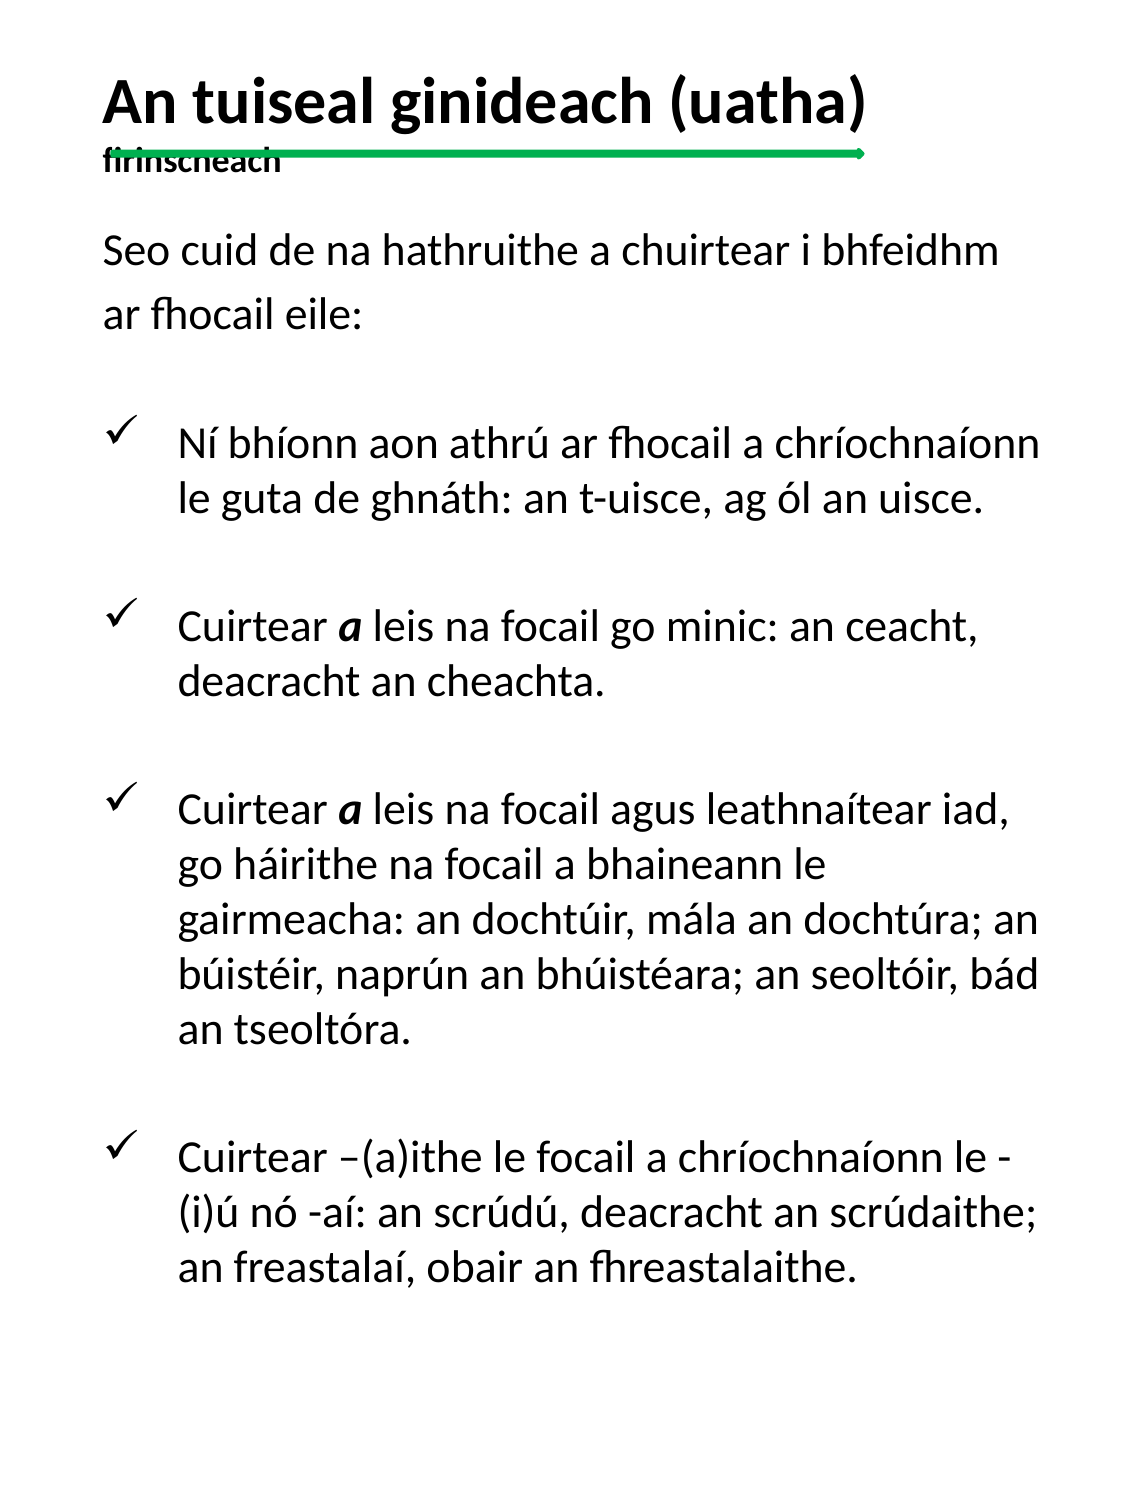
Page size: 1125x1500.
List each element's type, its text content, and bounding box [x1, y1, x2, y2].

subtitle Seo cuid de na hathruithe a chuirtear i bhfeidhm ar fhocail eile: Ní bhíonn aon athrú ar fhocail a chríochnaíonn le guta de ghnáth: an t-uisce, ag ól an uisce. Cuirtear a leis na focail go minic: an ceacht, deacracht an cheachta. Cuirtear a leis na focail agus leathnaítear iad, go háirithe na focail a bhaineann le gairmeacha: an dochtúir, mála an dochtúra; an búistéir, naprún an bhúistéara; an seoltóir, bád an tseoltóra. Cuirtear –(a)ithe le focail a chríochnaíonn le -(i)ú nó -aí: an scrúdú, deacracht an scrúdaithe; an freastalaí, obair an fhreastalaithe. [87, 212, 1063, 1438]
text_box [110, 148, 865, 160]
title An tuiseal ginideach (uatha) firinscneach [87, 50, 1088, 188]
